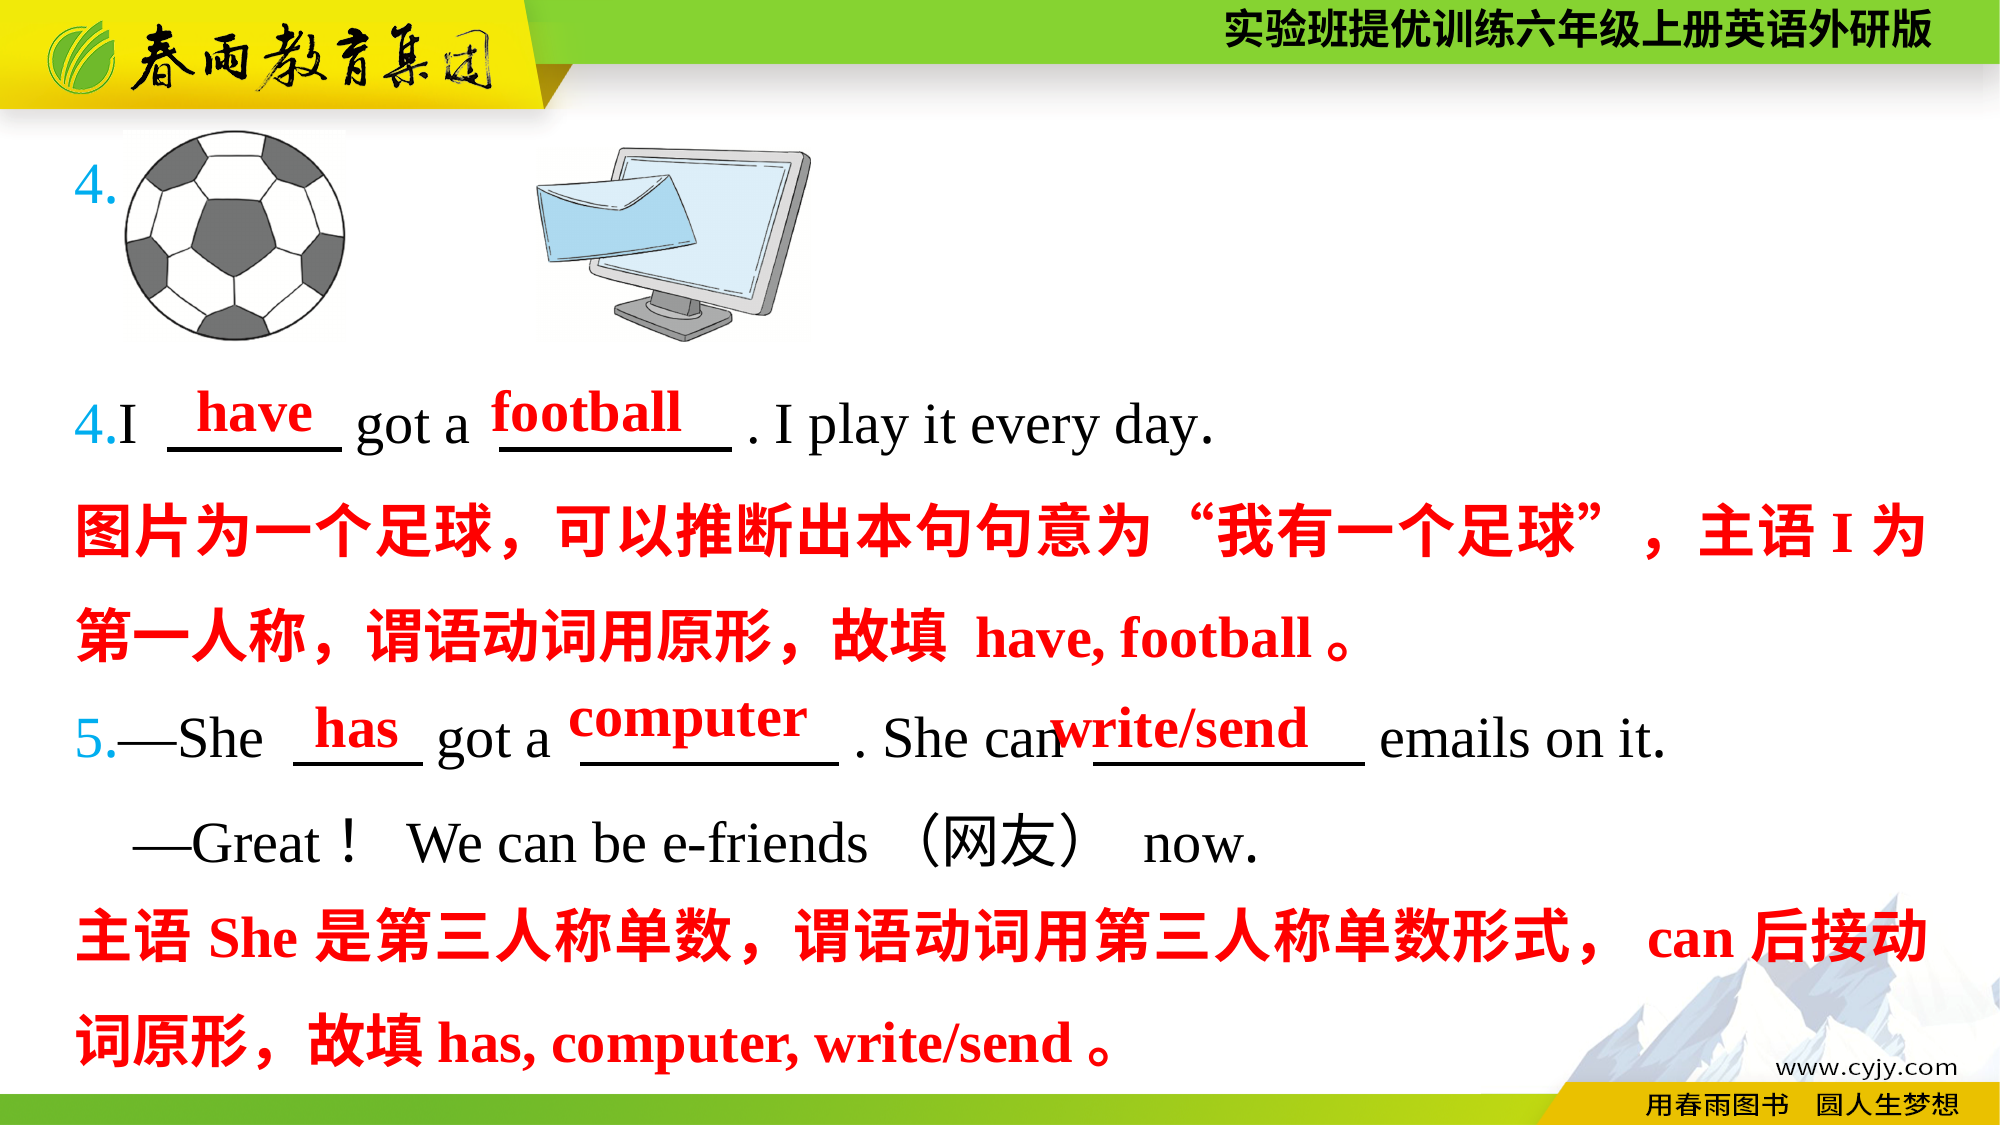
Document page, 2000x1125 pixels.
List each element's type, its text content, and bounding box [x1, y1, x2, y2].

text_box has [300, 682, 416, 767]
text_box 主语She是第三人称单数，谓语动词用第三人称单数形式，can后接动词原形，故填has, computer, write/send。 [59, 856, 1944, 1082]
text_box football [476, 365, 699, 451]
picture [0, 0, 2000, 1125]
text_box computer [553, 670, 824, 756]
list 4. 5. 4.I got a . I play it every day. 5.—She got a . She can emails on it. —Great！We can be e-friends（网友） now. [59, 102, 1944, 451]
text_box have [181, 365, 329, 451]
text_box 图片为一个足球，可以推断出本句句意为“我有一个足球”，主语I为第一人称，谓语动词用原形，故填 have, football。 [59, 451, 1944, 677]
list 4. 5. 4.I got a . I play it every day. 5.—She got a . She can emails on it. —Great！We can be e-friends（网友） now. [59, 677, 1944, 856]
text_box write/send [1035, 682, 1325, 767]
